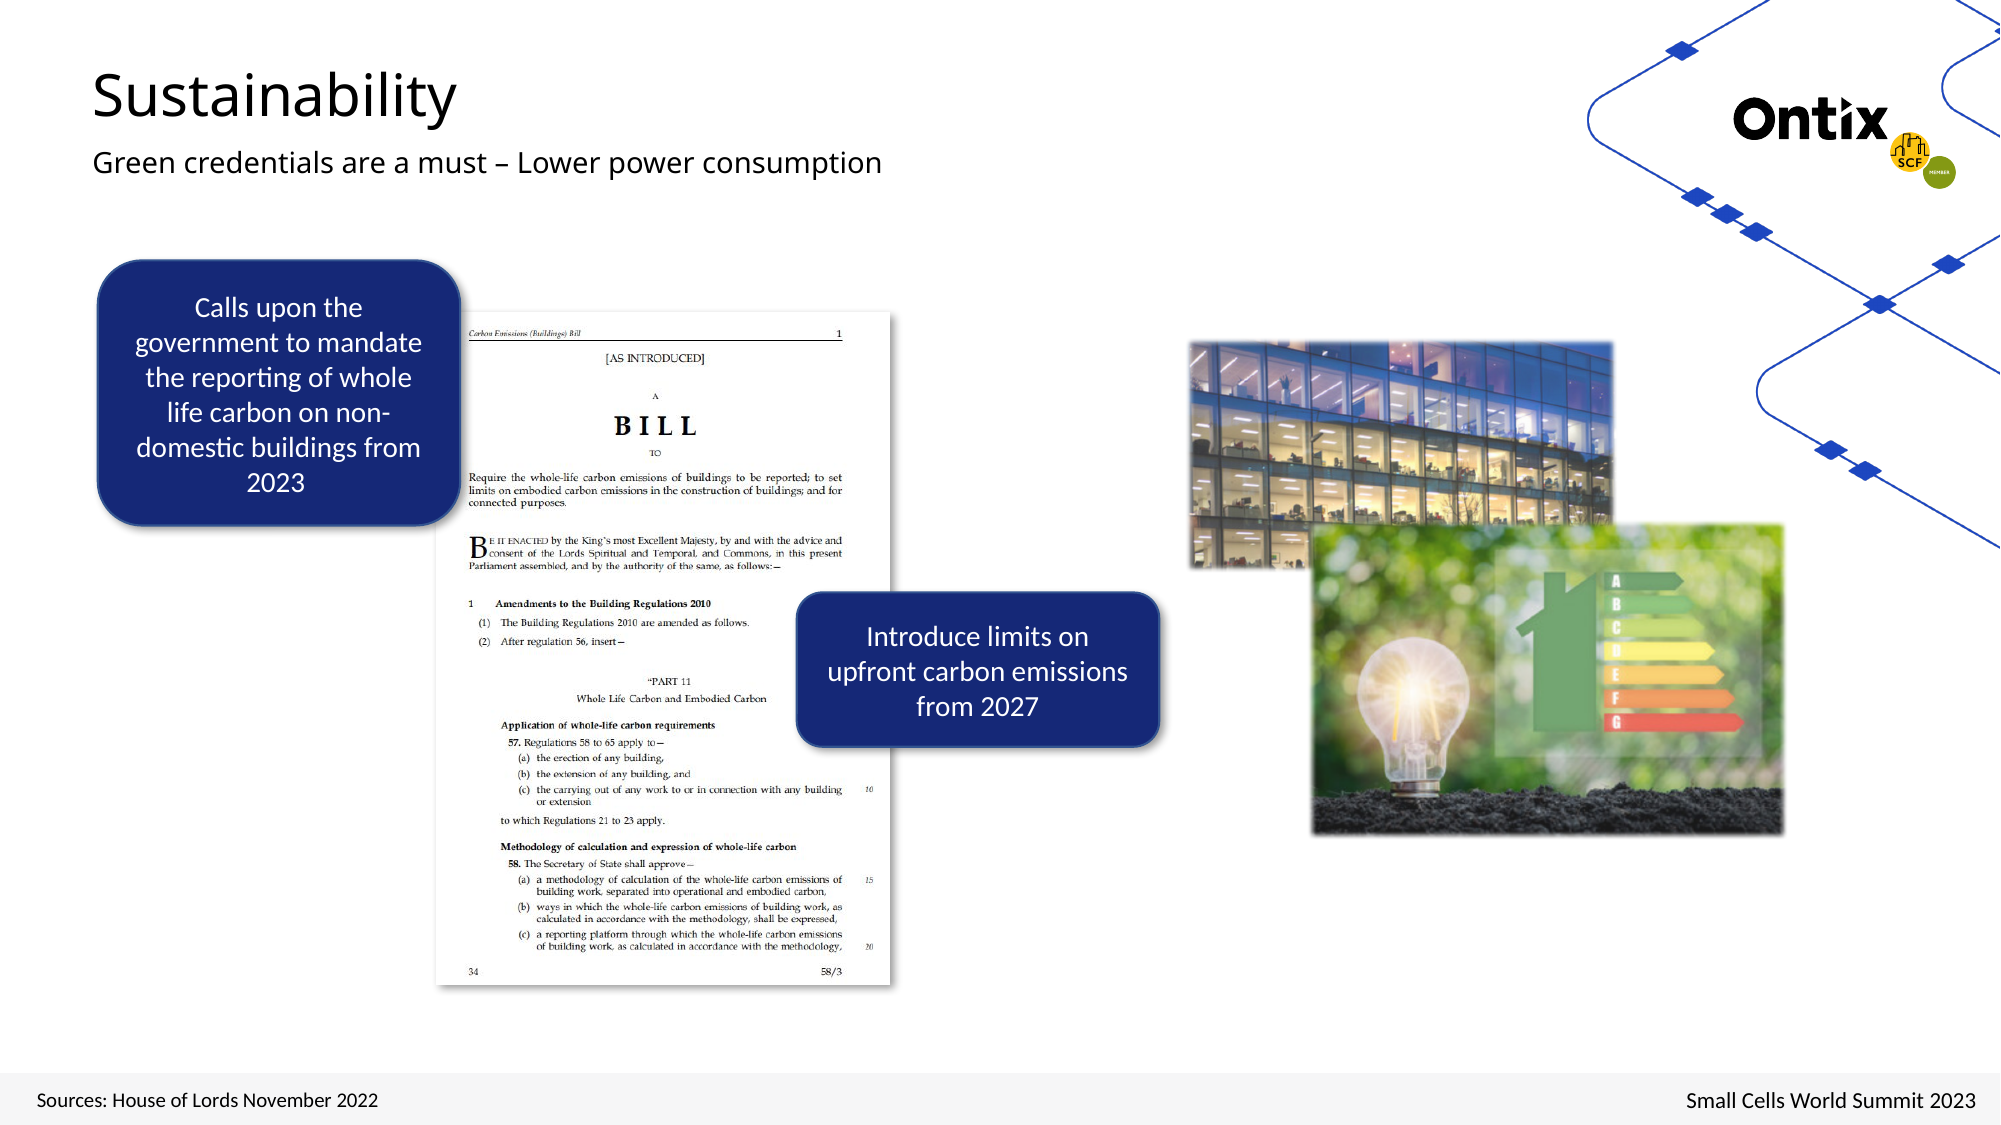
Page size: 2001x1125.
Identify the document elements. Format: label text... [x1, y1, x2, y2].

text_box Calls upon the government to mandate the reporting of whole life carbon on non-domestic buildings from 2023 [96, 259, 462, 527]
text_box Sources: House of Lords November 2022 [22, 1079, 394, 1119]
title Sustainability [77, 52, 1548, 140]
picture [435, 312, 890, 985]
list Green credentials are a must – Lower power consumption [77, 140, 1548, 197]
text_box Small Cells World Summit 2023 [1671, 1077, 1992, 1121]
text_box Introduce limits on upfront carbon emissions from 2027 [890, 591, 1161, 748]
picture [1185, 0, 2000, 840]
